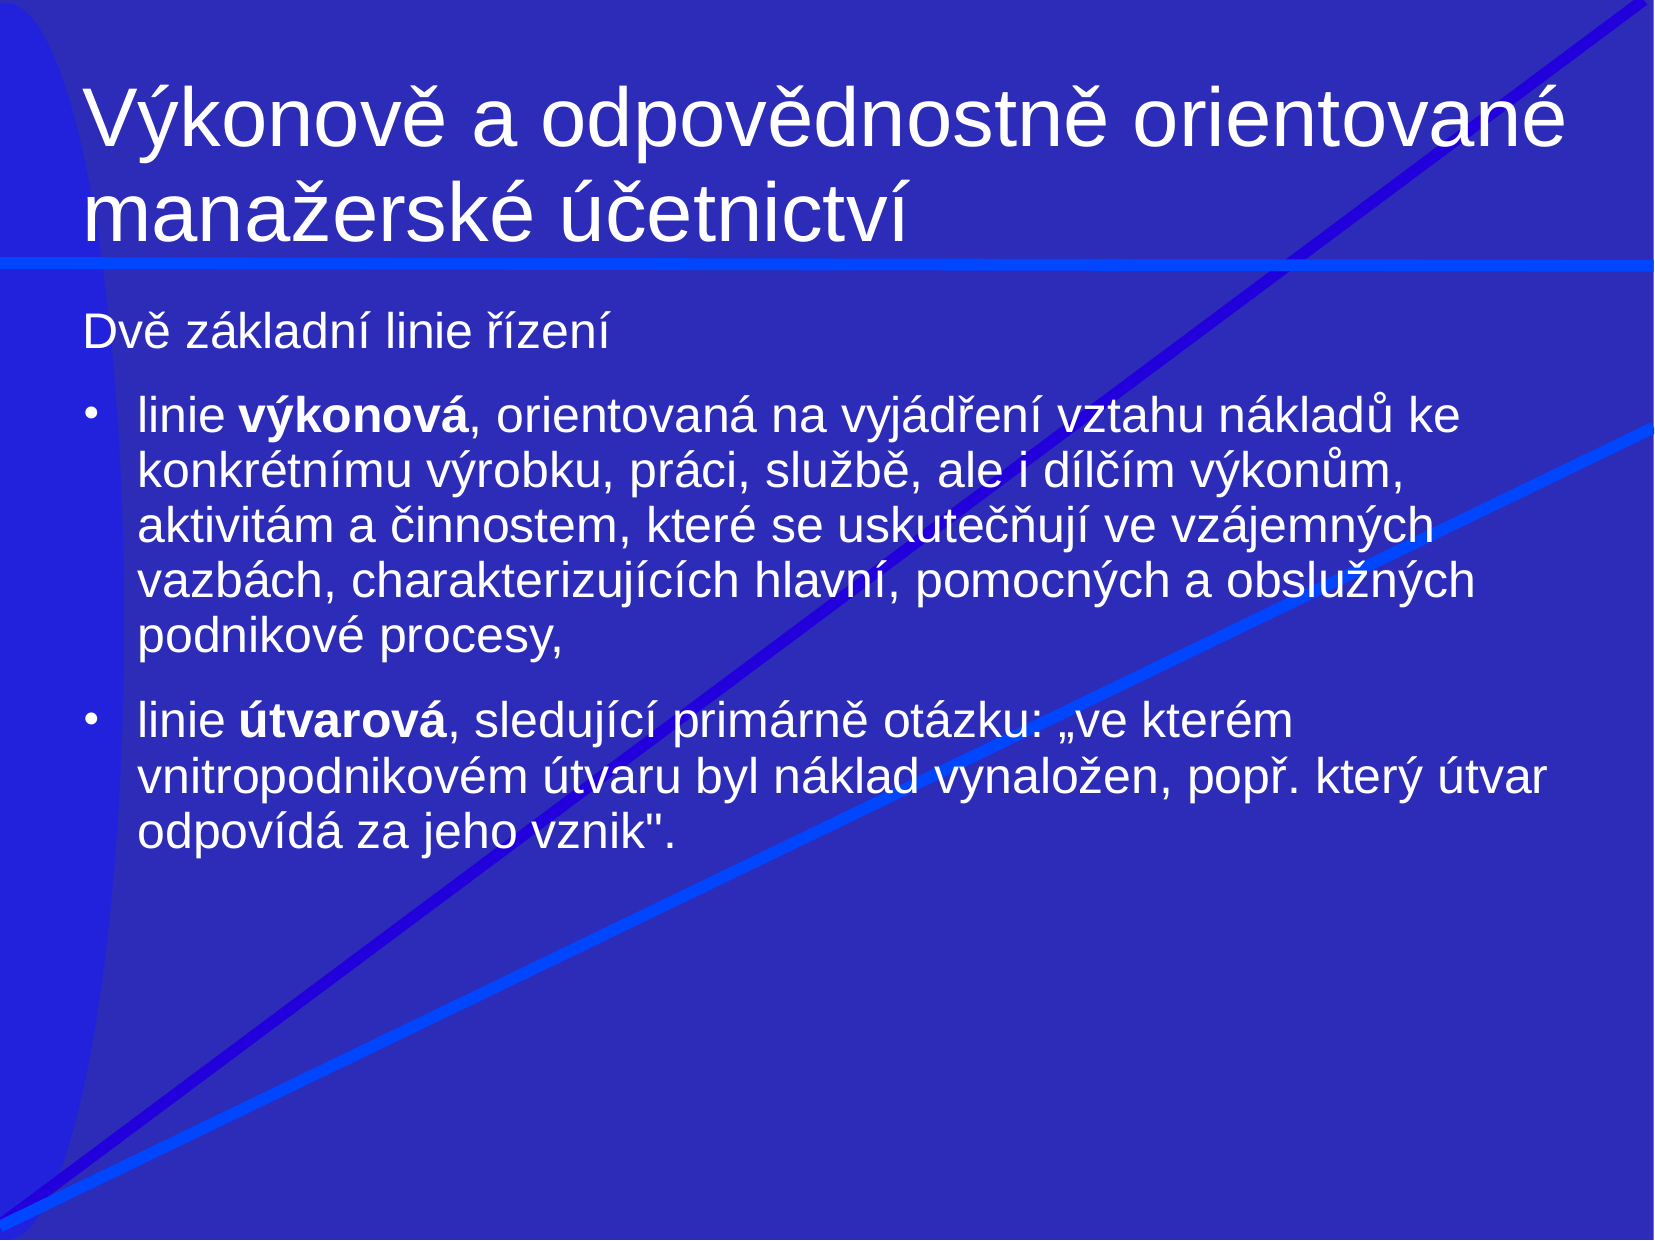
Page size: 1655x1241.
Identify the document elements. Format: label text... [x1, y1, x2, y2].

text_box Dvě základní linie řízení linie výkonová, orientovaná na vyjádření vztahu nákladů ke konkrétnímu výrobku, práci, službě, ale i dílčím výkonům, aktivitám a činnostem, které se uskutečňují ve vzájemných vazbách, charakterizujících hlavní, pomocných a obslužných podnikové procesy, linie útvarová, sledující primárně otázku: „ve kterém vnitropodnikovém útvaru byl náklad vynaložen, popř. který útvar odpovídá za jeho vznik". [80, 298, 1552, 861]
title Výkonově a odpovědnostně orientované manažerské účetnictví [80, 66, 1574, 274]
